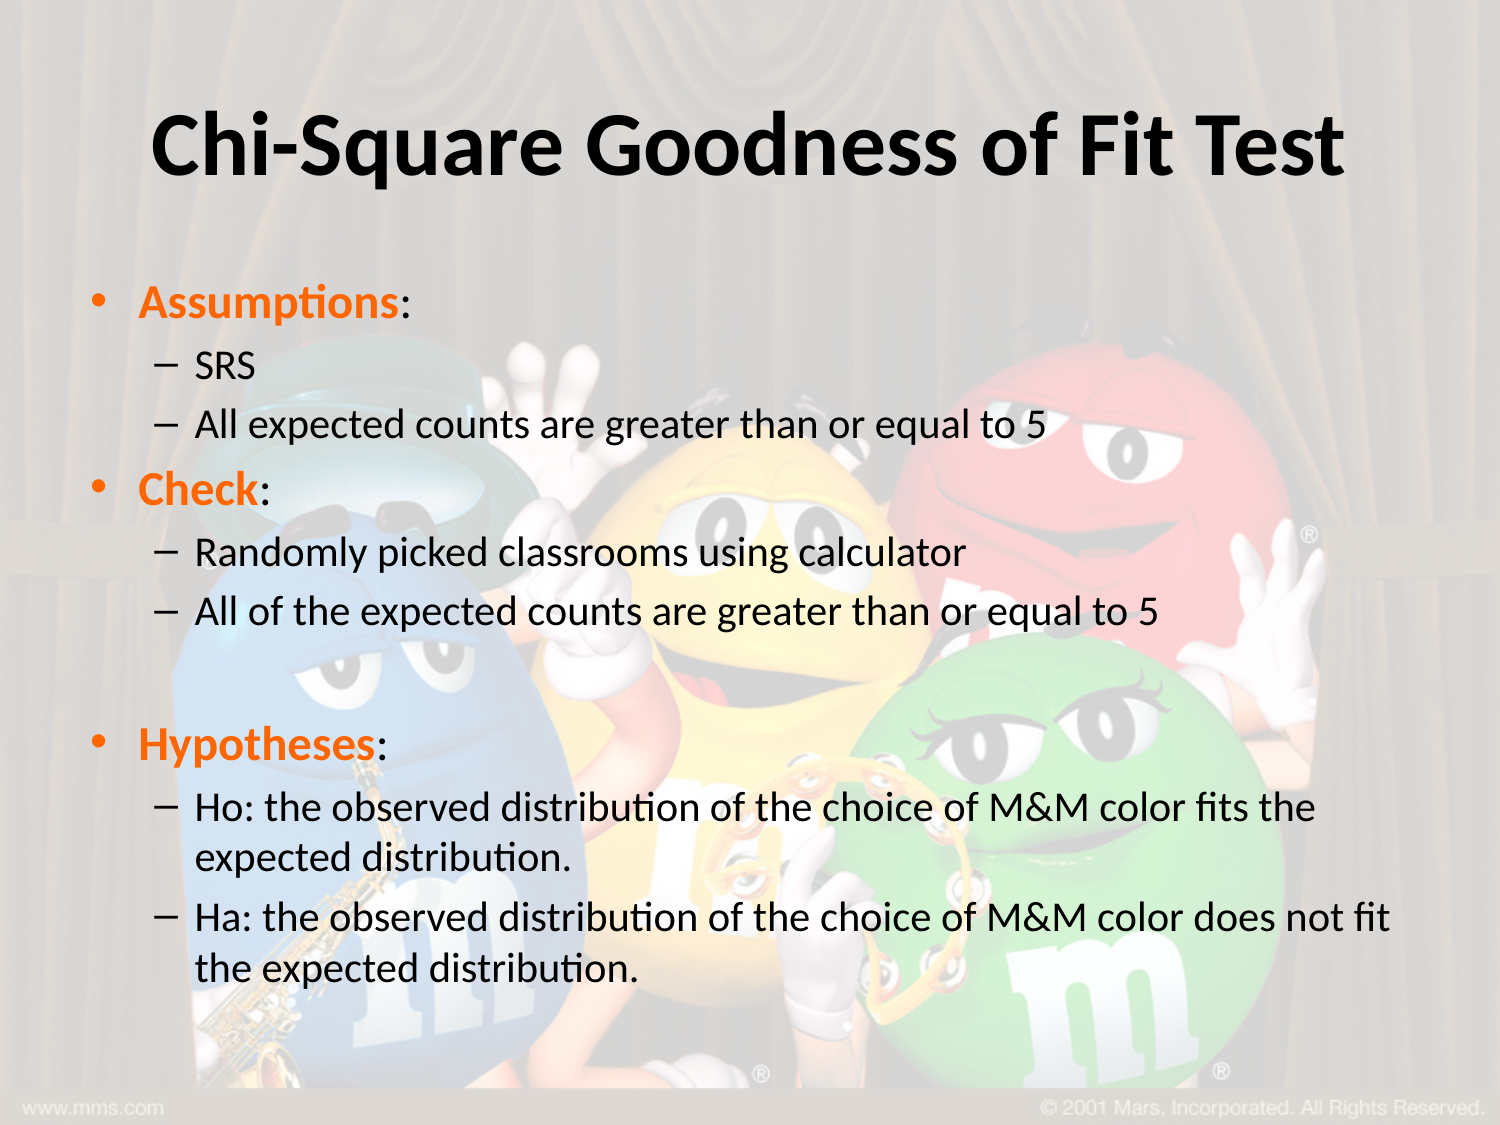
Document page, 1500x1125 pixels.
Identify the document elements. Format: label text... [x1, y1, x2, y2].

title Chi-Square Goodness of Fit Test [75, 45, 1425, 233]
list Assumptions: SRS All expected counts are greater than or equal to 5 Check: Randomly picked classrooms using calculator All of the expected counts are greater than or equal to 5 Hypotheses: Ho: the observed distribution of the choice of M&M color fits the expected distribution. Ha: the observed distribution of the choice of M&M color does not fit the expected distribution. [75, 262, 1425, 1005]
